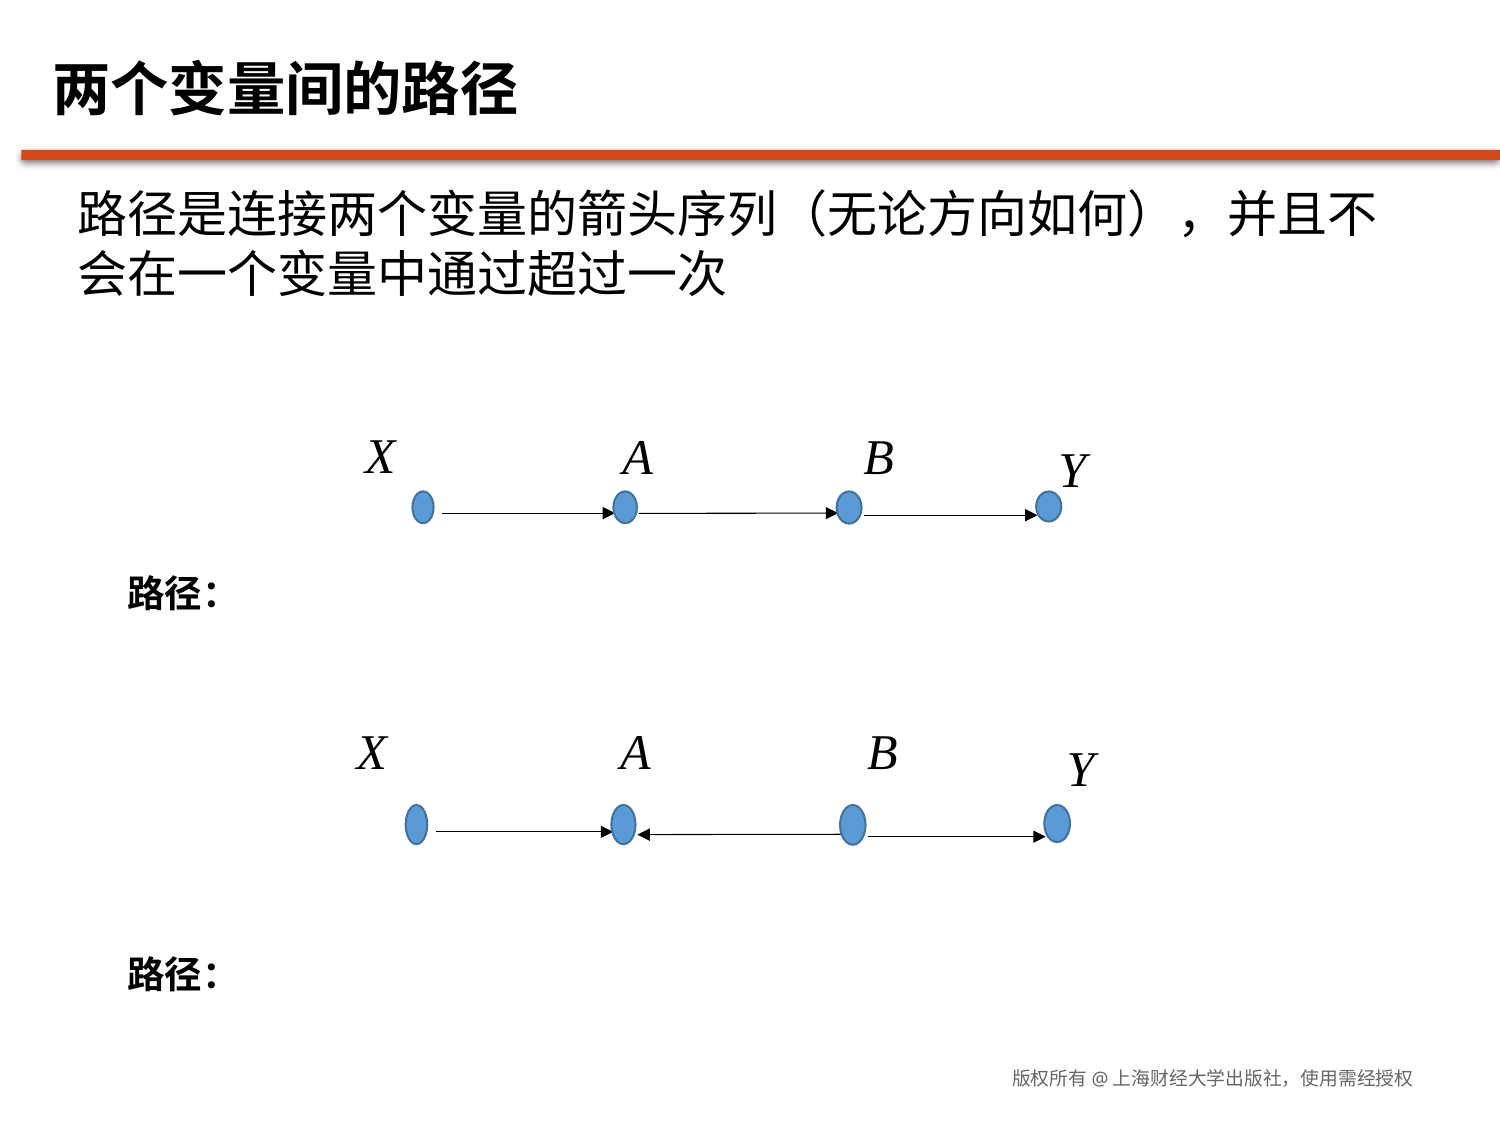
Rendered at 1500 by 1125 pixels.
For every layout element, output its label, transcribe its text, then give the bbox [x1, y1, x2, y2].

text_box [341, 707, 1136, 847]
list 路径是连接两个变量的箭头序列（无论方向如何），并且不会在一个变量中通过超过一次 [62, 174, 1400, 1032]
footer 版权所有@上海财经大学出版社，使用需经授权 [962, 1046, 1463, 1109]
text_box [349, 412, 1126, 526]
title 两个变量间的路径 [37, 50, 1369, 138]
